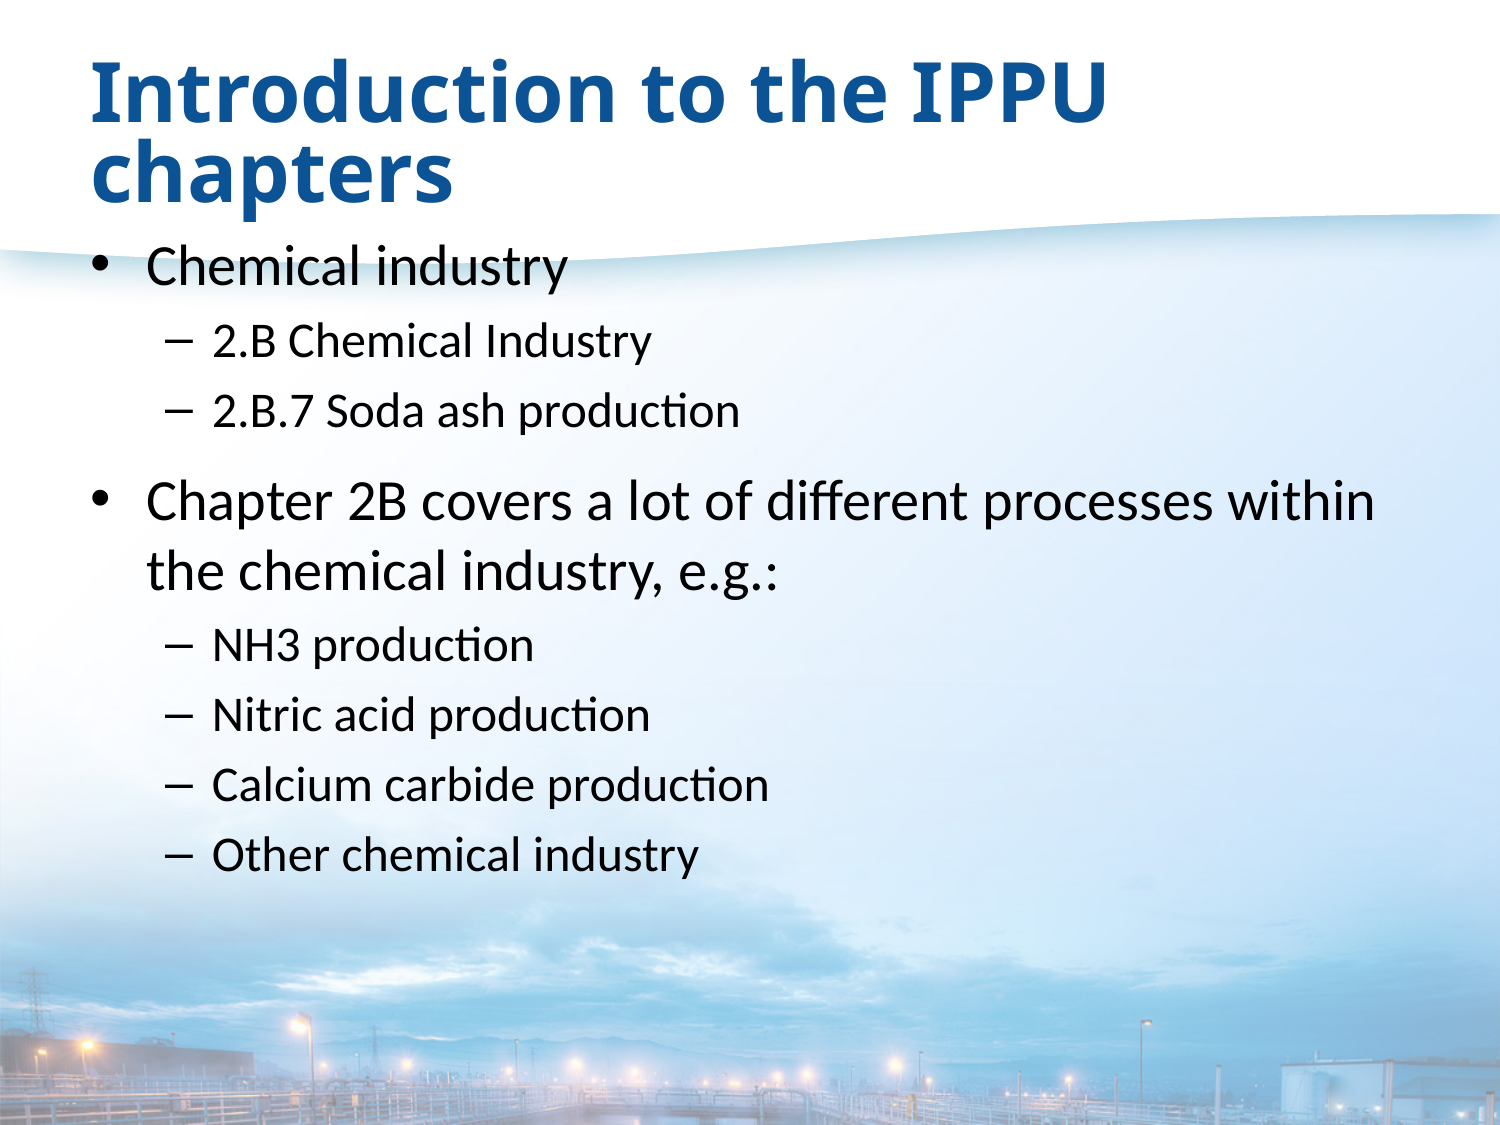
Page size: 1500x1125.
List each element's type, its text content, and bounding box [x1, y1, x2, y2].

title Introduction to the IPPU chapters [75, 45, 1425, 219]
list Chemical industry 2.B Chemical Industry 2.B.7 Soda ash production Chapter 2B covers a lot of different processes within the chemical industry, e.g.: NH3 production Nitric acid production Calcium carbide production Other chemical industry [75, 219, 1425, 1047]
picture [0, 215, 1500, 1125]
